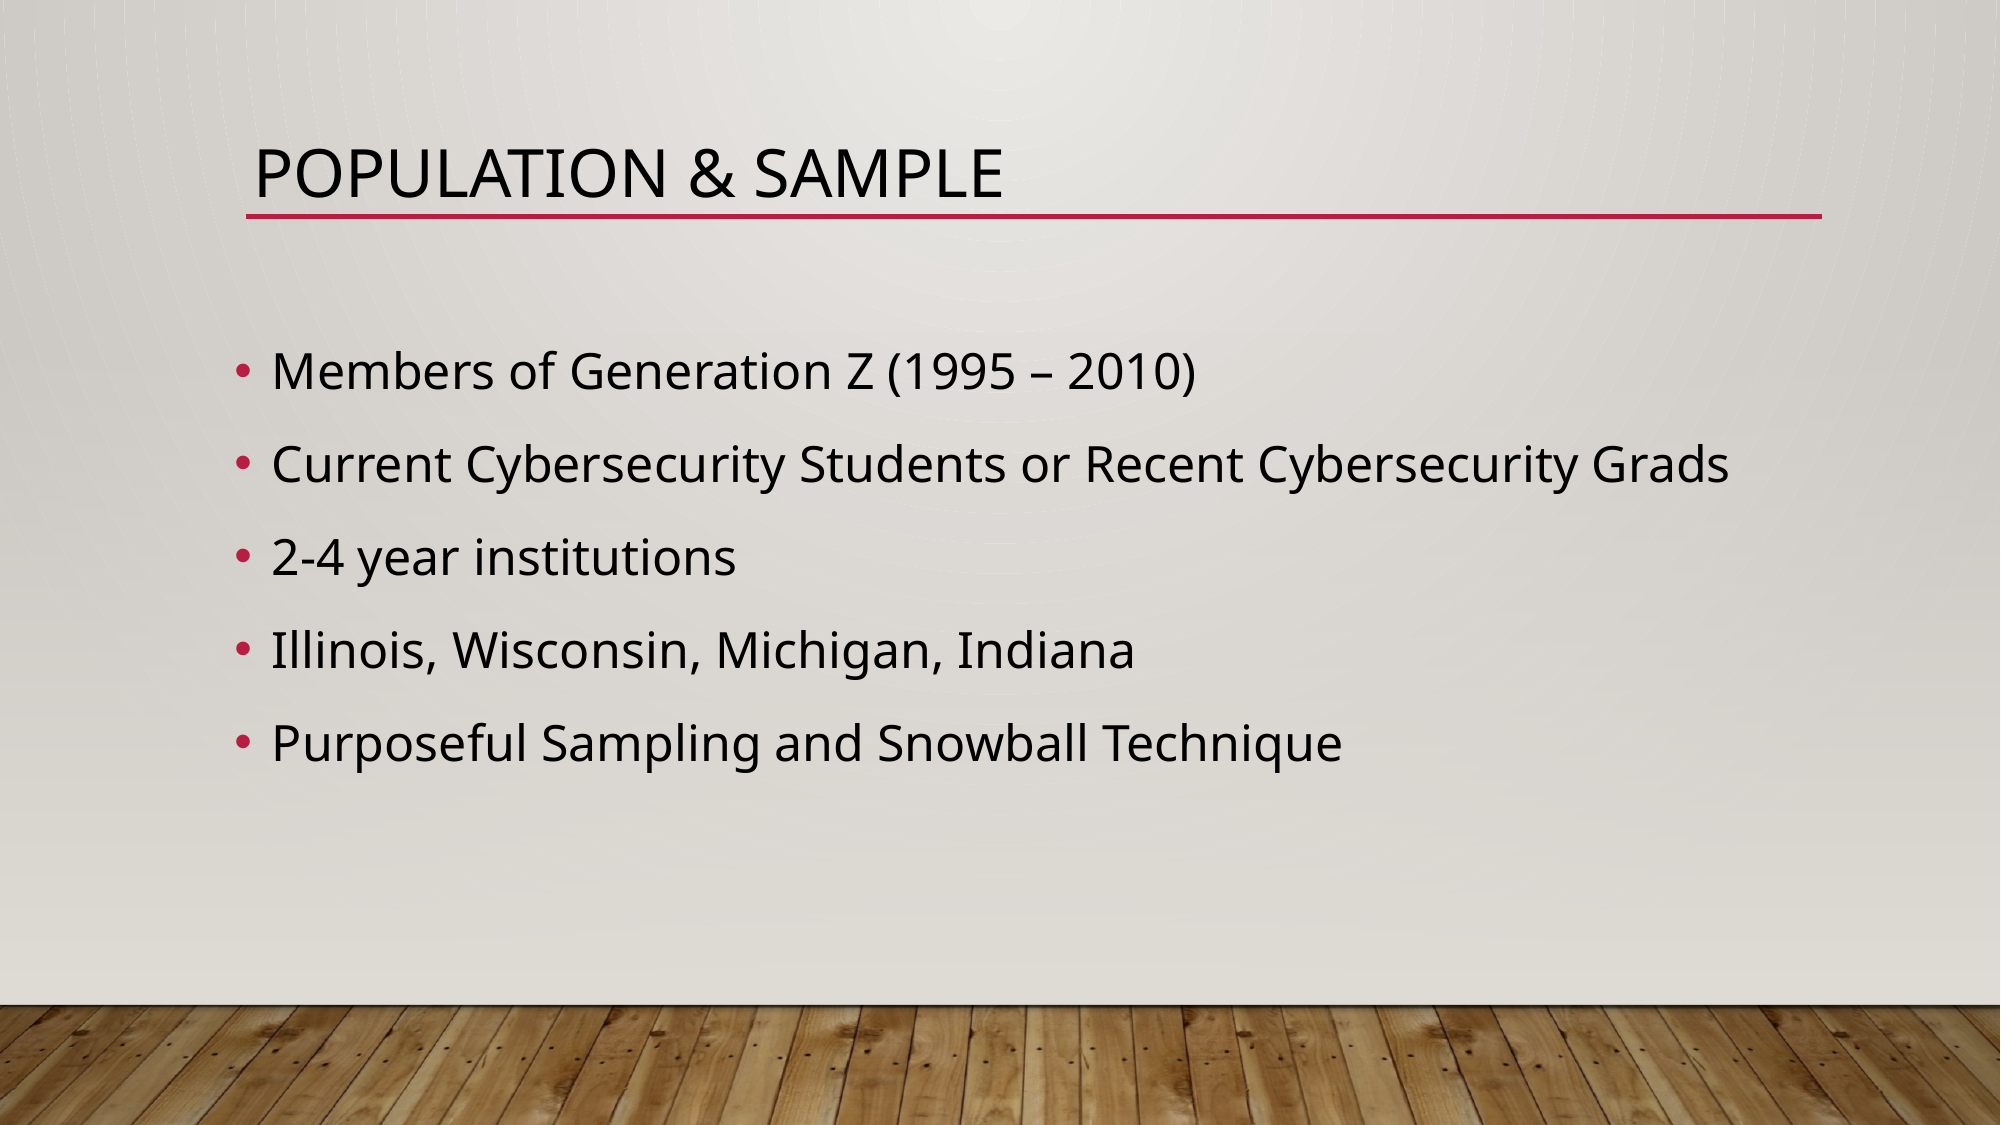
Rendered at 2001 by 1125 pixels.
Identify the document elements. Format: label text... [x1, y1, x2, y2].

title Population & sample [238, 131, 1814, 305]
list Members of Generation Z (1995 – 2010) Current Cybersecurity Students or Recent Cybersecurity Grads 2-4 year institutions Illinois, Wisconsin, Michigan, Indiana Purposeful Sampling and Snowball Technique [153, 320, 1814, 994]
picture [0, 1005, 2000, 1125]
